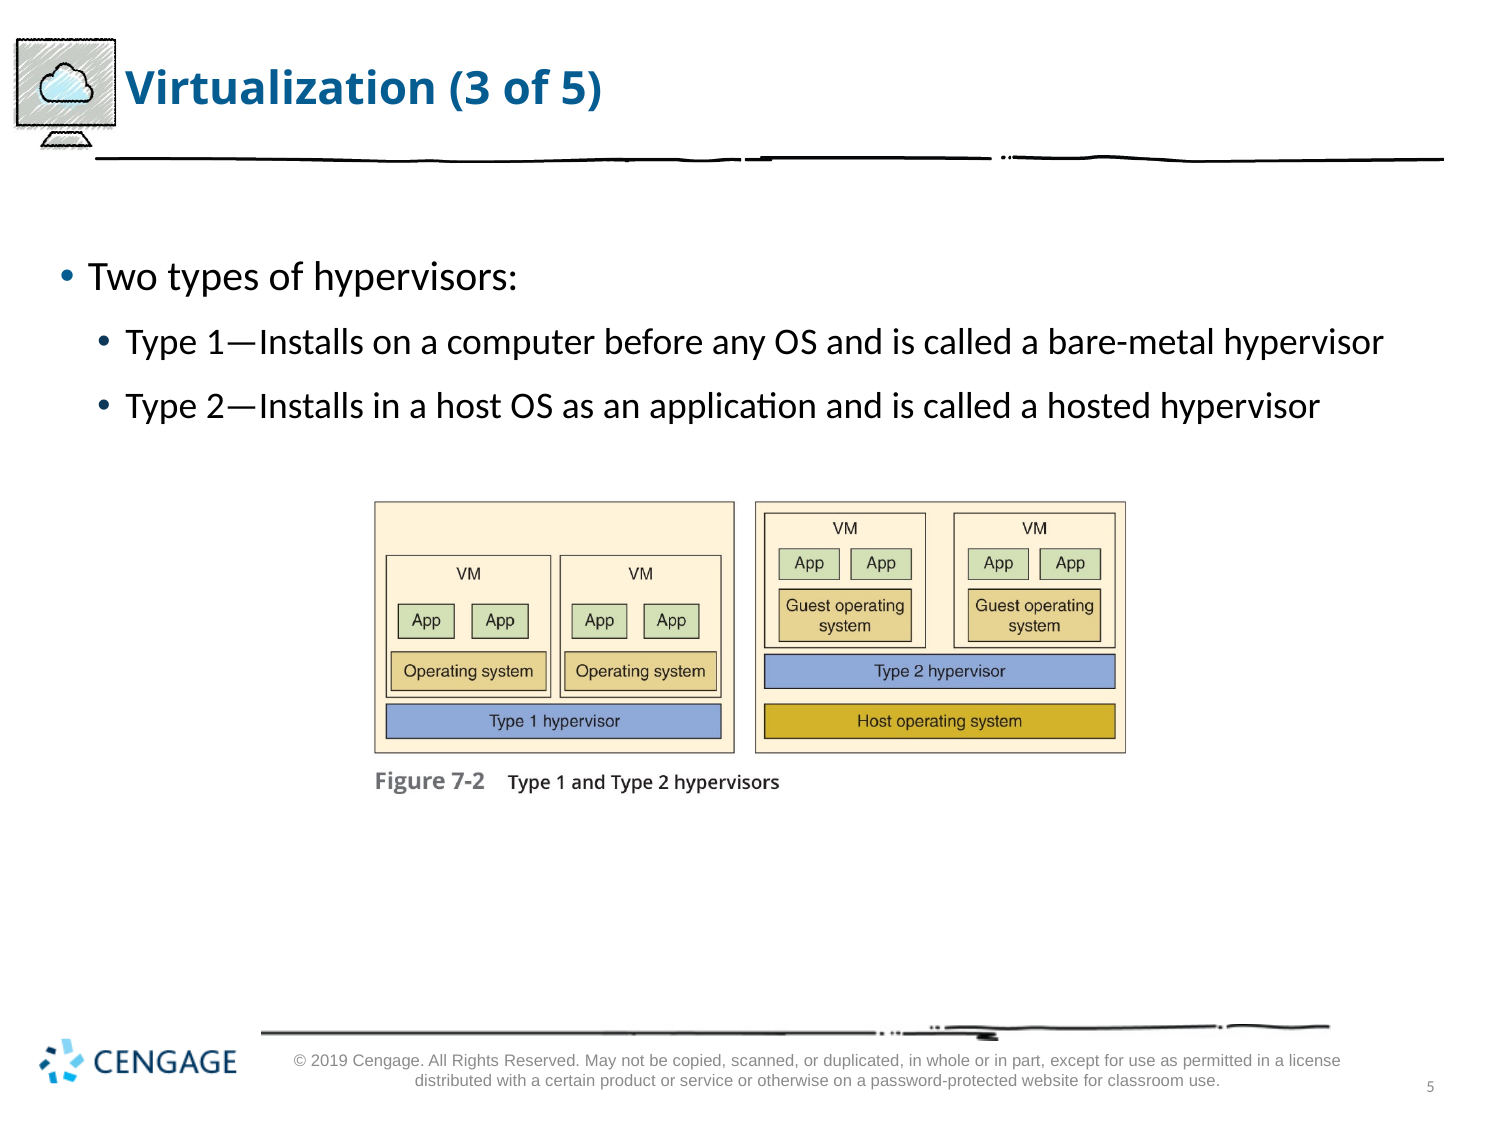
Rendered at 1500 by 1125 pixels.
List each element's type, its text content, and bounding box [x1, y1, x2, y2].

list Two types of hypervisors: Type 1—Installs on a computer before any O S and is called a bare-metal hypervisor Type 2—Installs in a host O S as an application and is called a hosted hypervisor [59, 252, 1441, 429]
picture [19, 1025, 249, 1096]
footer © 2019 Cengage. All Rights Reserved. May not be copied, scanned, or duplicated, in whole or in part, except for use as permitted in a license distributed with a certain product or service or otherwise on a password-protected website for classroom use. [262, 1050, 1375, 1091]
picture [95, 155, 1444, 163]
picture [261, 1024, 1331, 1041]
picture [372, 499, 1128, 797]
title Virtualization (3 of 5) [125, 66, 1442, 116]
picture [13, 36, 117, 151]
